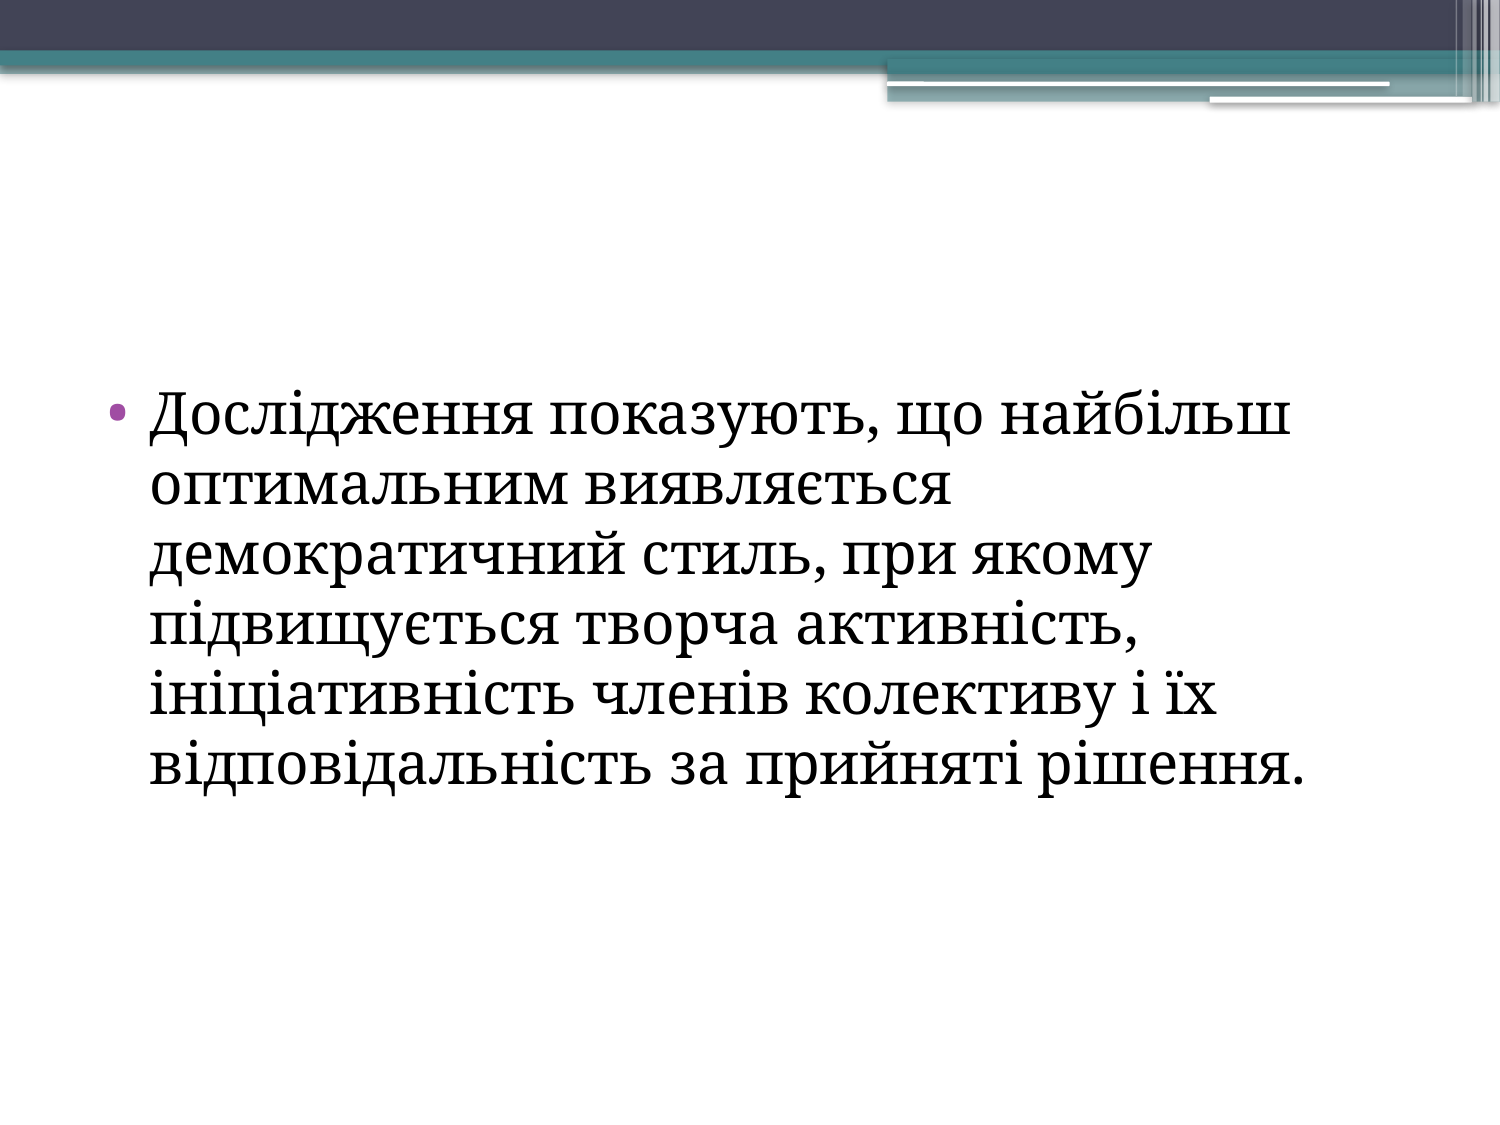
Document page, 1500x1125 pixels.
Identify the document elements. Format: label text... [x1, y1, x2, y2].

list Дослідження показують, що найбільш оптимальним виявляється демократичний стиль, при якому підвищується творча активність, ініціативність членів колективу і їх відповідальність за прийняті рішення. [75, 368, 1425, 1079]
